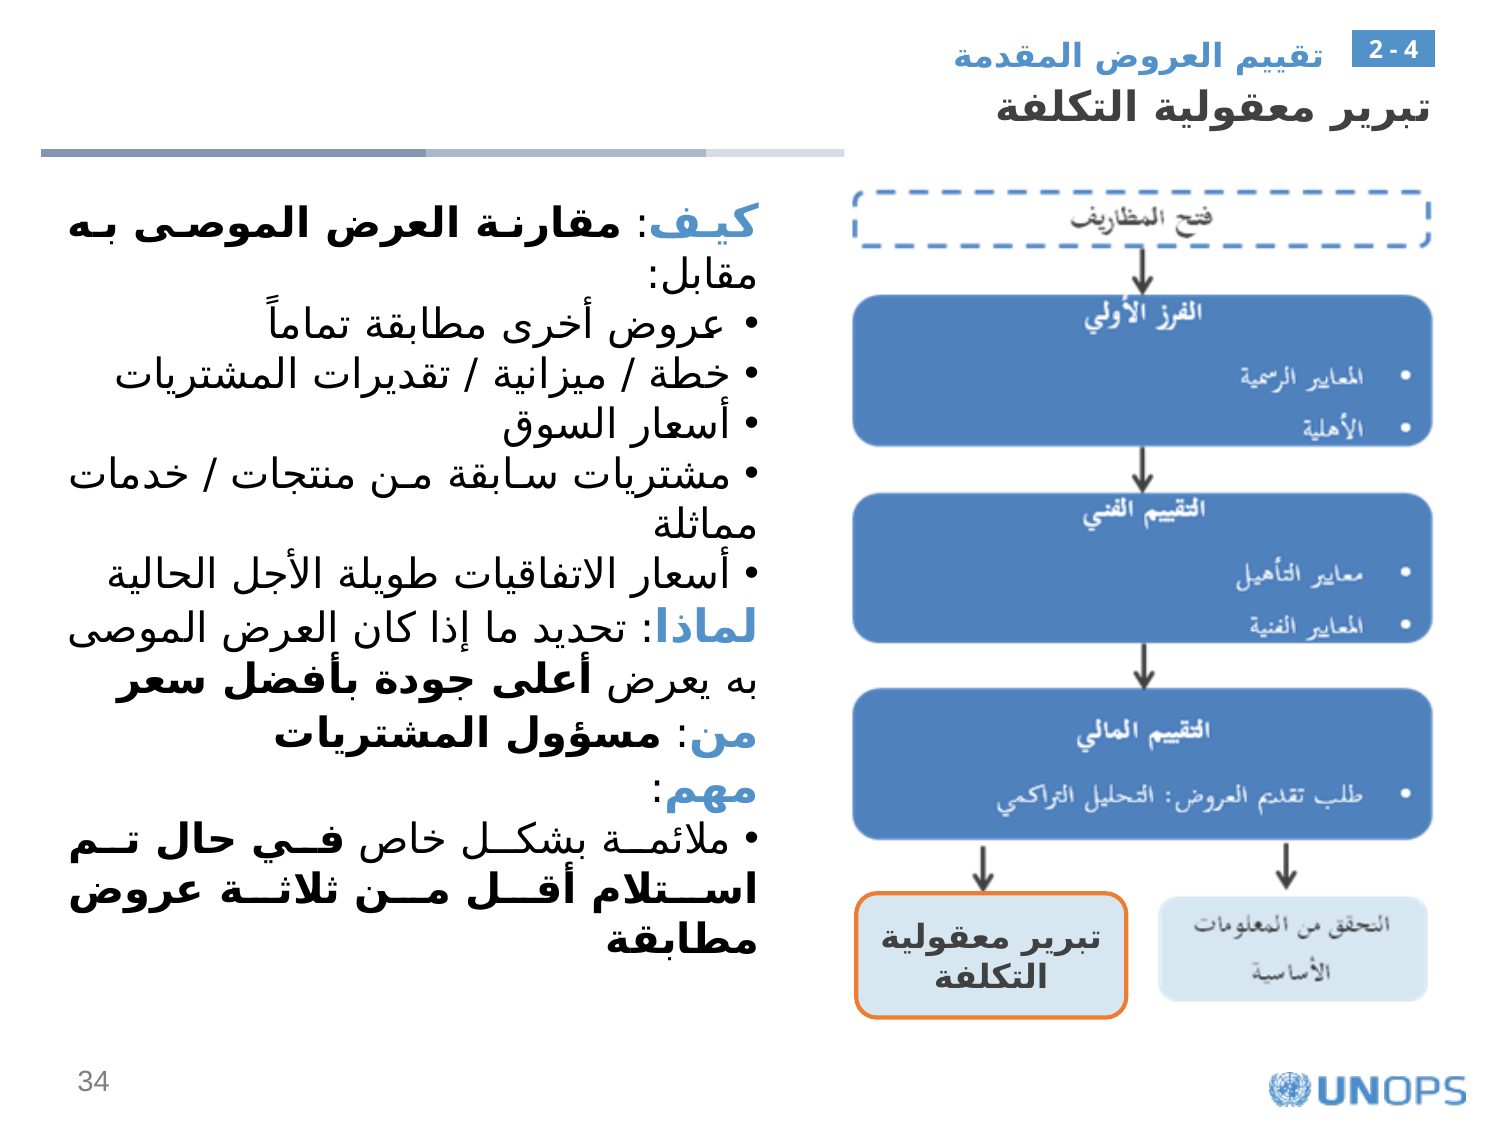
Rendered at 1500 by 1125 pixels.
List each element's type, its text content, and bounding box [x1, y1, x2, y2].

subtitle تبرير معقولية التكلفة [159, 78, 1447, 138]
text_box كيف: مقارنة العرض الموصى به مقابل: عروض أخرى مطابقة تماماً خطة / ميزانية / تقديرات المشتريات أسعار السوق مشتريات سابقة من منتجات / خدمات مماثلة أسعار الاتفاقيات طويلة الأجل الحالية لماذا: تحديد ما إذا كان العرض الموصى به يعرض أعلى جودة بأفضل سعر من: مسؤول المشتريات مهم: ملائمة بشكل خاص في حال تم استلام أقل من ثلاثة عروض مطابقة [53, 184, 774, 970]
picture [1269, 1072, 1466, 1107]
text_box تقييم العروض المقدمة [537, 30, 1340, 79]
text_box تبرير معقولية التكلفة [862, 1012, 1120, 1018]
picture [844, 148, 1447, 1012]
text_box 2 - 4 [1352, 30, 1435, 67]
